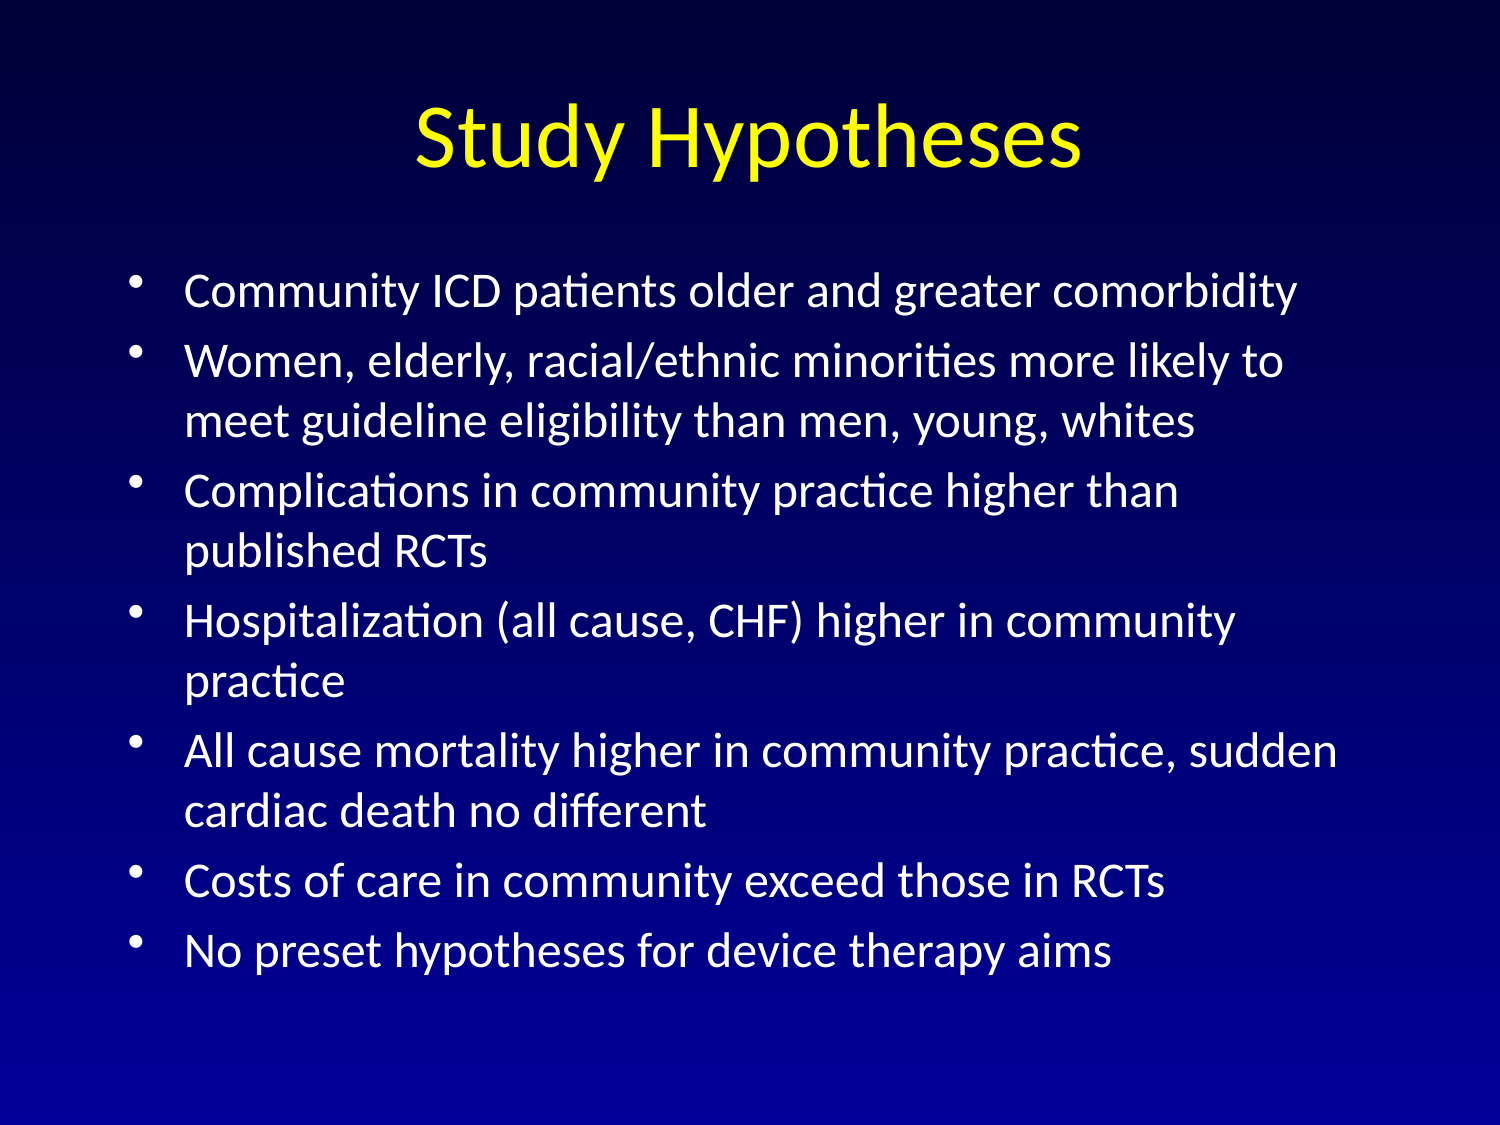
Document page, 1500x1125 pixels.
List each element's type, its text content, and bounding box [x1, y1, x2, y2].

list Community ICD patients older and greater comorbidity Women, elderly, racial/ethnic minorities more likely to meet guideline eligibility than men, young, whites Complications in community practice higher than published RCTs Hospitalization (all cause, CHF) higher in community practice All cause mortality higher in community practice, sudden cardiac death no different Costs of care in community exceed those in RCTs No preset hypotheses for device therapy aims [112, 249, 1388, 1000]
title Study Hypotheses [112, 37, 1388, 225]
